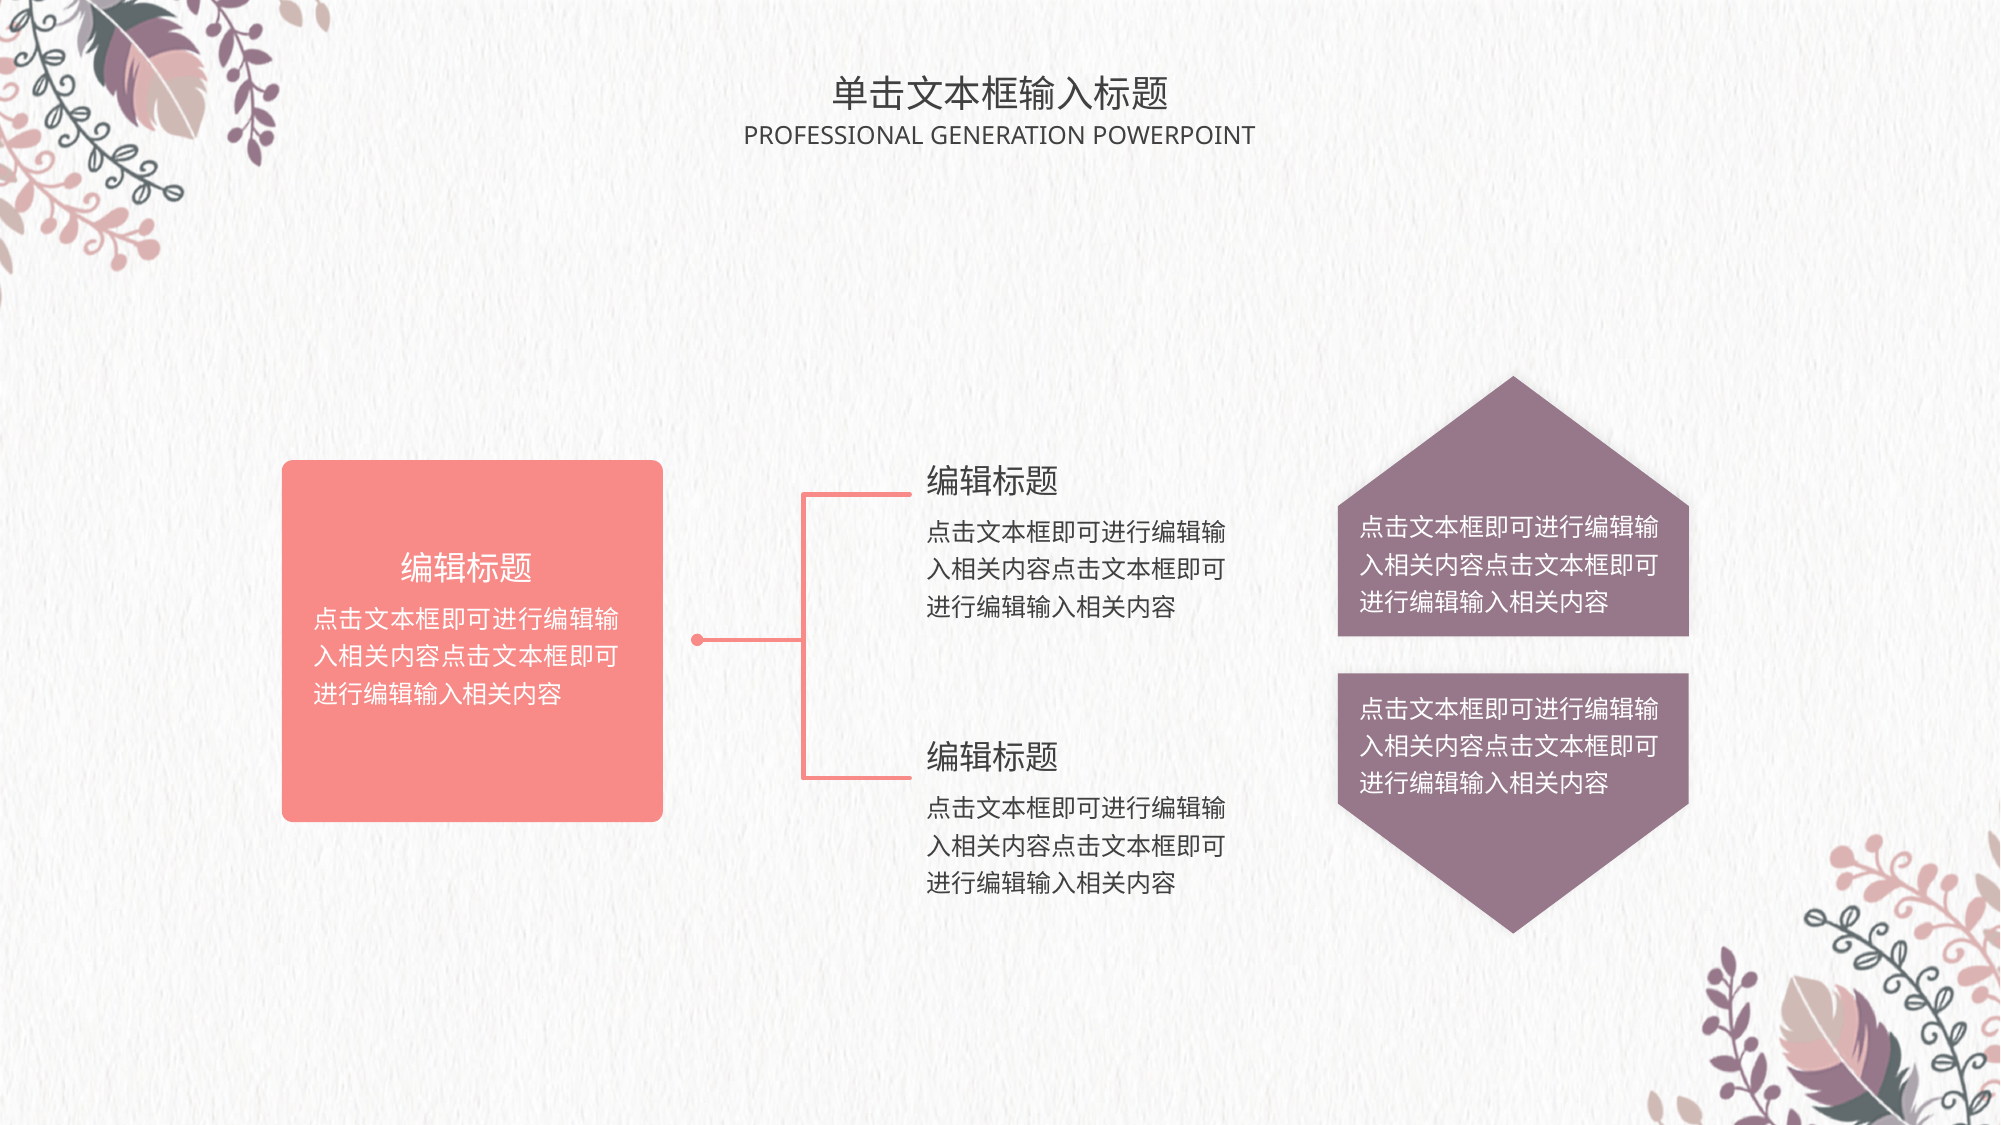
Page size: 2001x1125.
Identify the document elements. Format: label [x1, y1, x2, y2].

picture [0, 0, 2000, 1125]
text_box [697, 494, 910, 779]
text_box [651, 39, 1349, 158]
